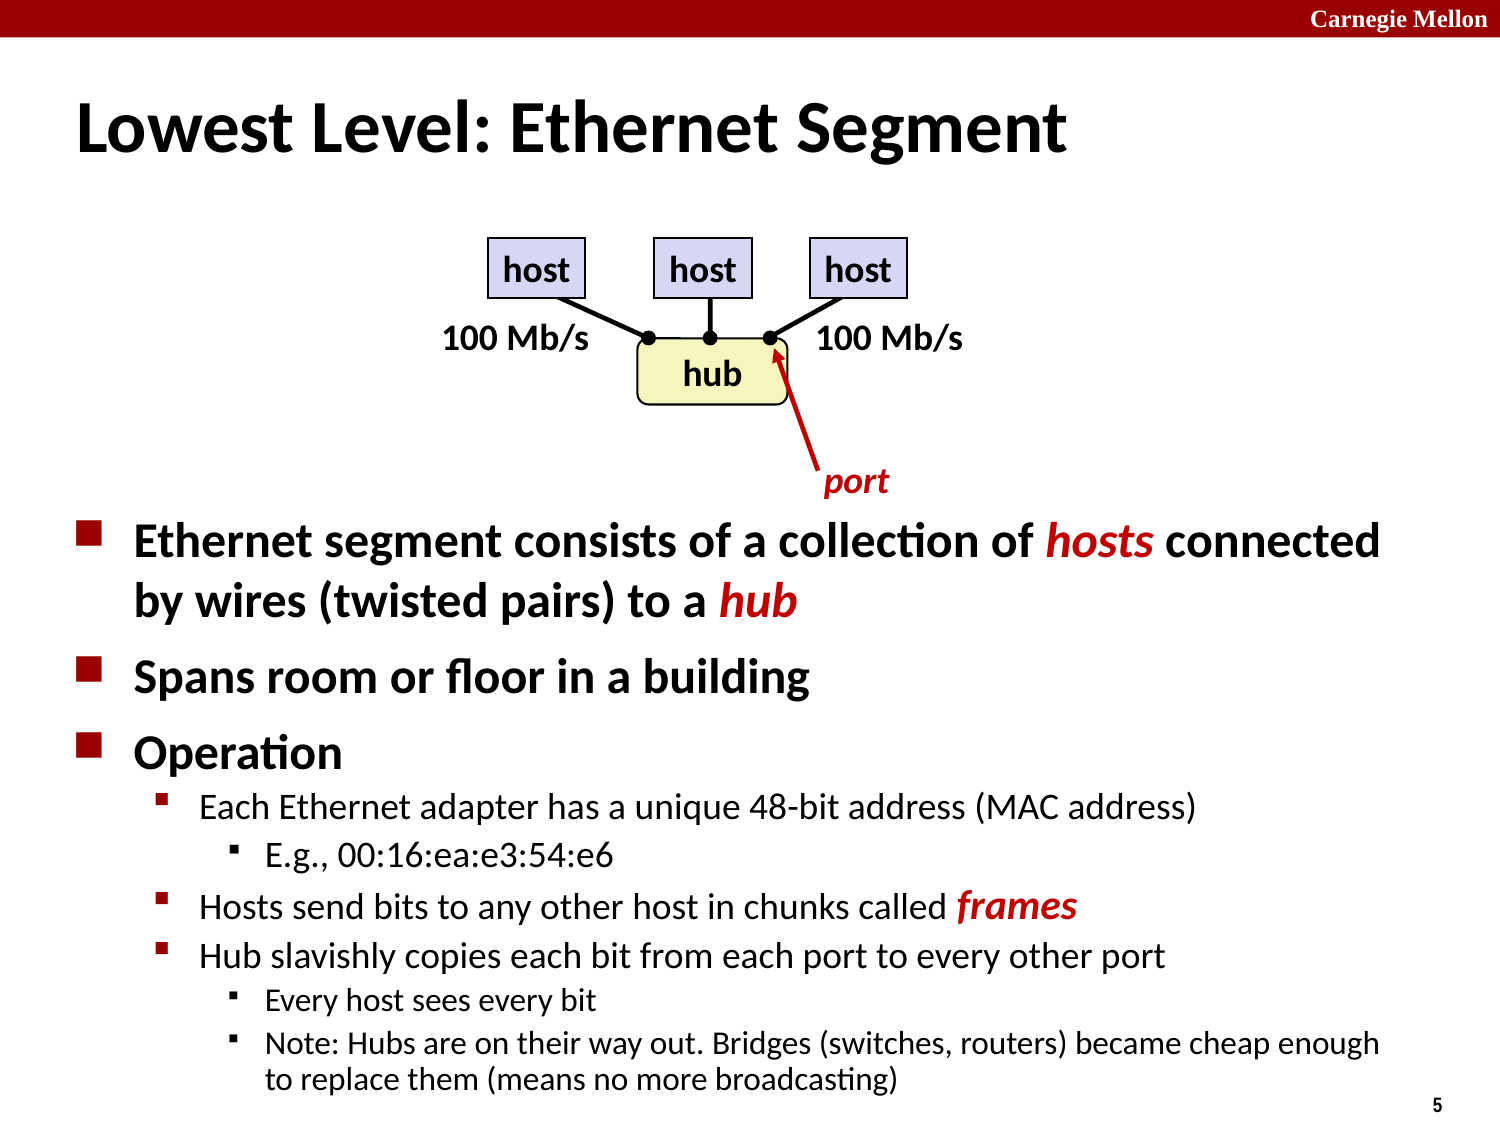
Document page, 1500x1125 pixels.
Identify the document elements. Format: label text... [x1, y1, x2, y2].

text_box hub [637, 338, 788, 405]
text_box [762, 330, 778, 346]
text_box 100 Mb/s [800, 305, 978, 365]
text_box 100 Mb/s [426, 305, 605, 365]
title Lowest Level: Ethernet Segment [60, 74, 1326, 170]
text_box [772, 348, 819, 471]
text_box [702, 330, 718, 346]
list Ethernet segment consists of a collection of hosts connected by wires (twisted pairs) to a hub Spans room or floor in a building Operation Each Ethernet adapter has a unique 48-bit address (MAC address) E.g., 00:16:ea:e3:54:e6 Hosts send bits to any other host in chunks called frames Hub slavishly copies each bit from each port to every other port Every host sees every bit Note: Hubs are on their way out. Bridges (switches, routers) became cheap enough to replace them (means no more broadcasting) [61, 499, 1426, 1013]
text_box host [487, 237, 586, 298]
text_box host [654, 237, 752, 298]
text_box [641, 330, 657, 346]
text_box port [808, 448, 905, 509]
text_box host [809, 237, 908, 298]
